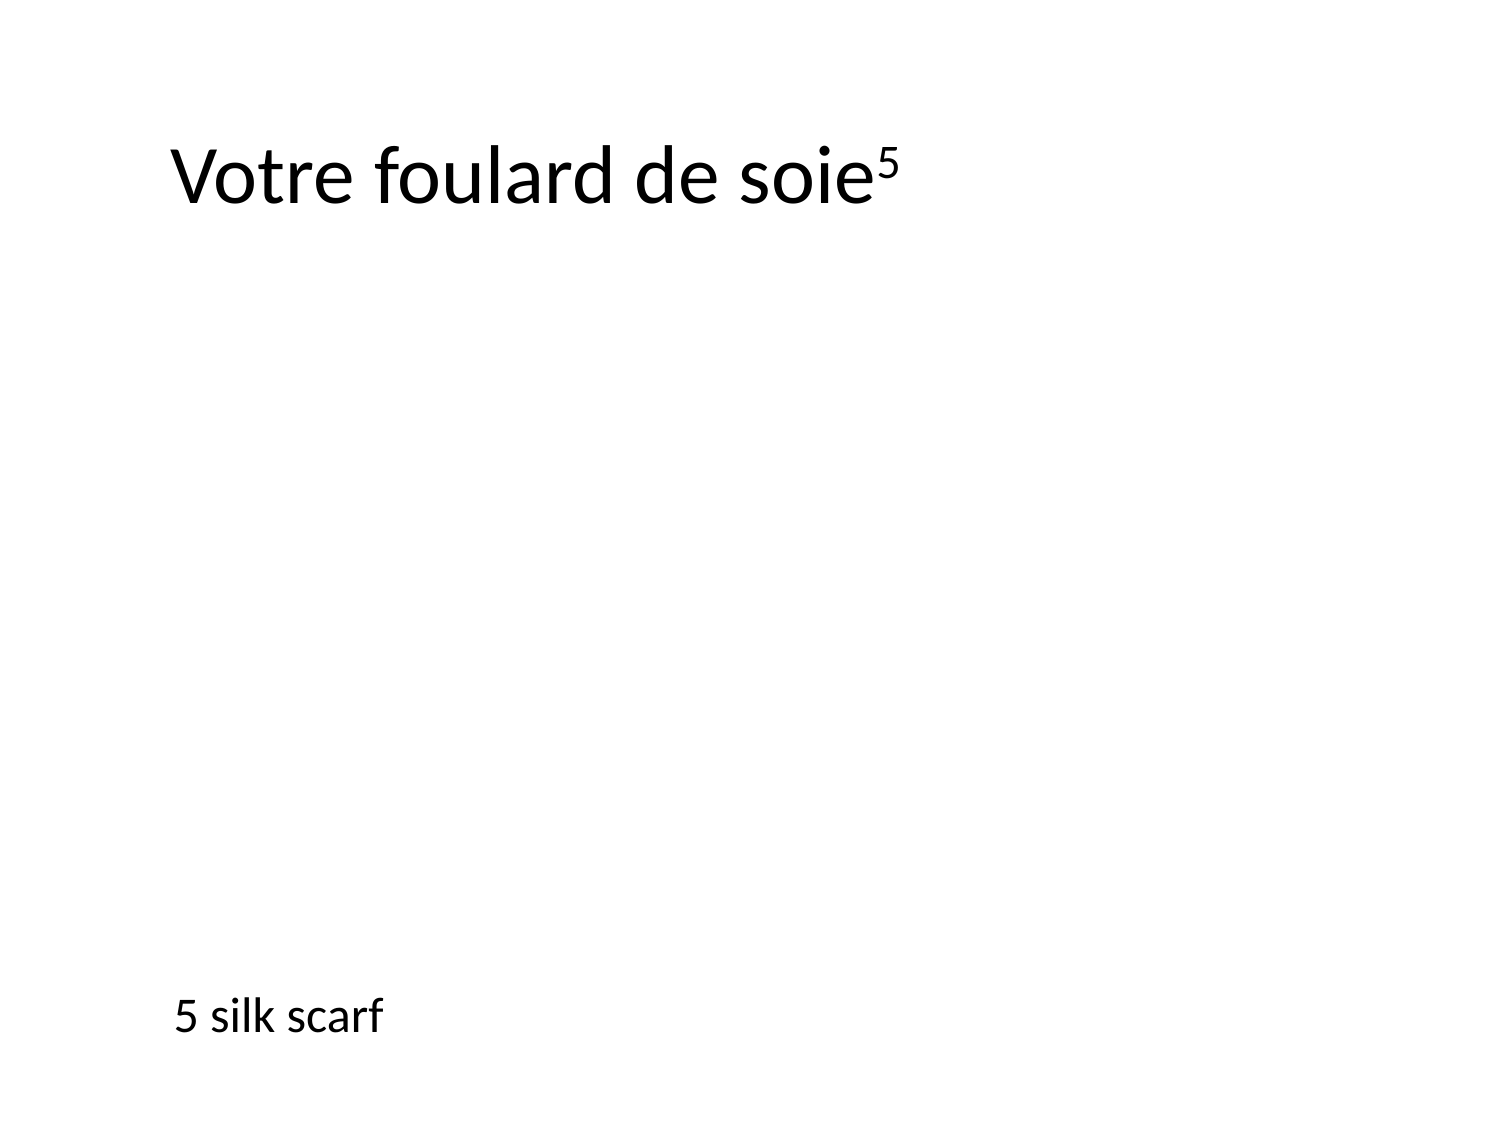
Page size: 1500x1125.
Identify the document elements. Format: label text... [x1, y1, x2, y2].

text_box 5 silk scarf [158, 974, 399, 1050]
text_box Votre foulard de soie5 [155, 113, 916, 228]
